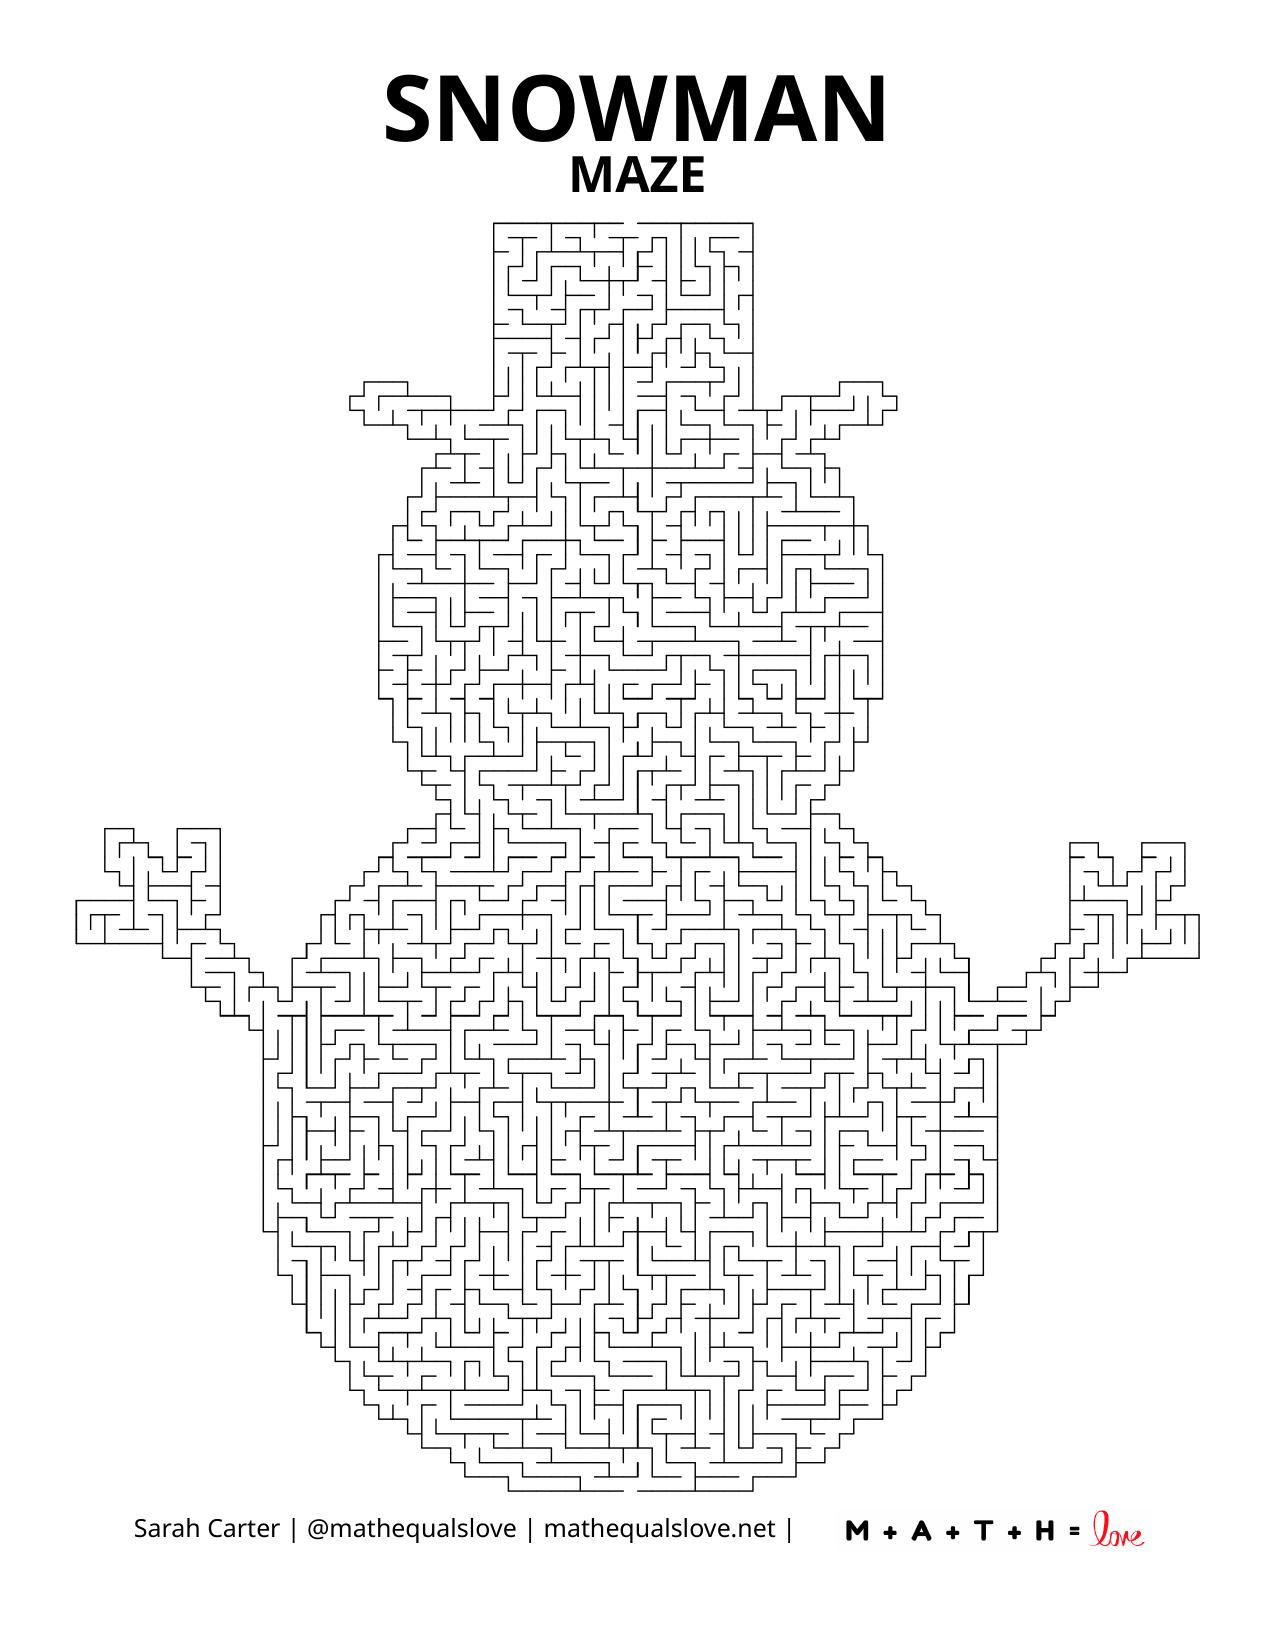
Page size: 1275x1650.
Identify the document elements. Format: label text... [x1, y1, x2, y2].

text_box Sarah Carter | @mathequalslove | mathequalslove.net | [119, 1505, 1199, 1550]
picture [834, 1507, 1153, 1551]
text_box MAZE [318, 135, 957, 211]
picture [74, 222, 1201, 1493]
text_box SNOWMAN [97, 50, 1177, 160]
